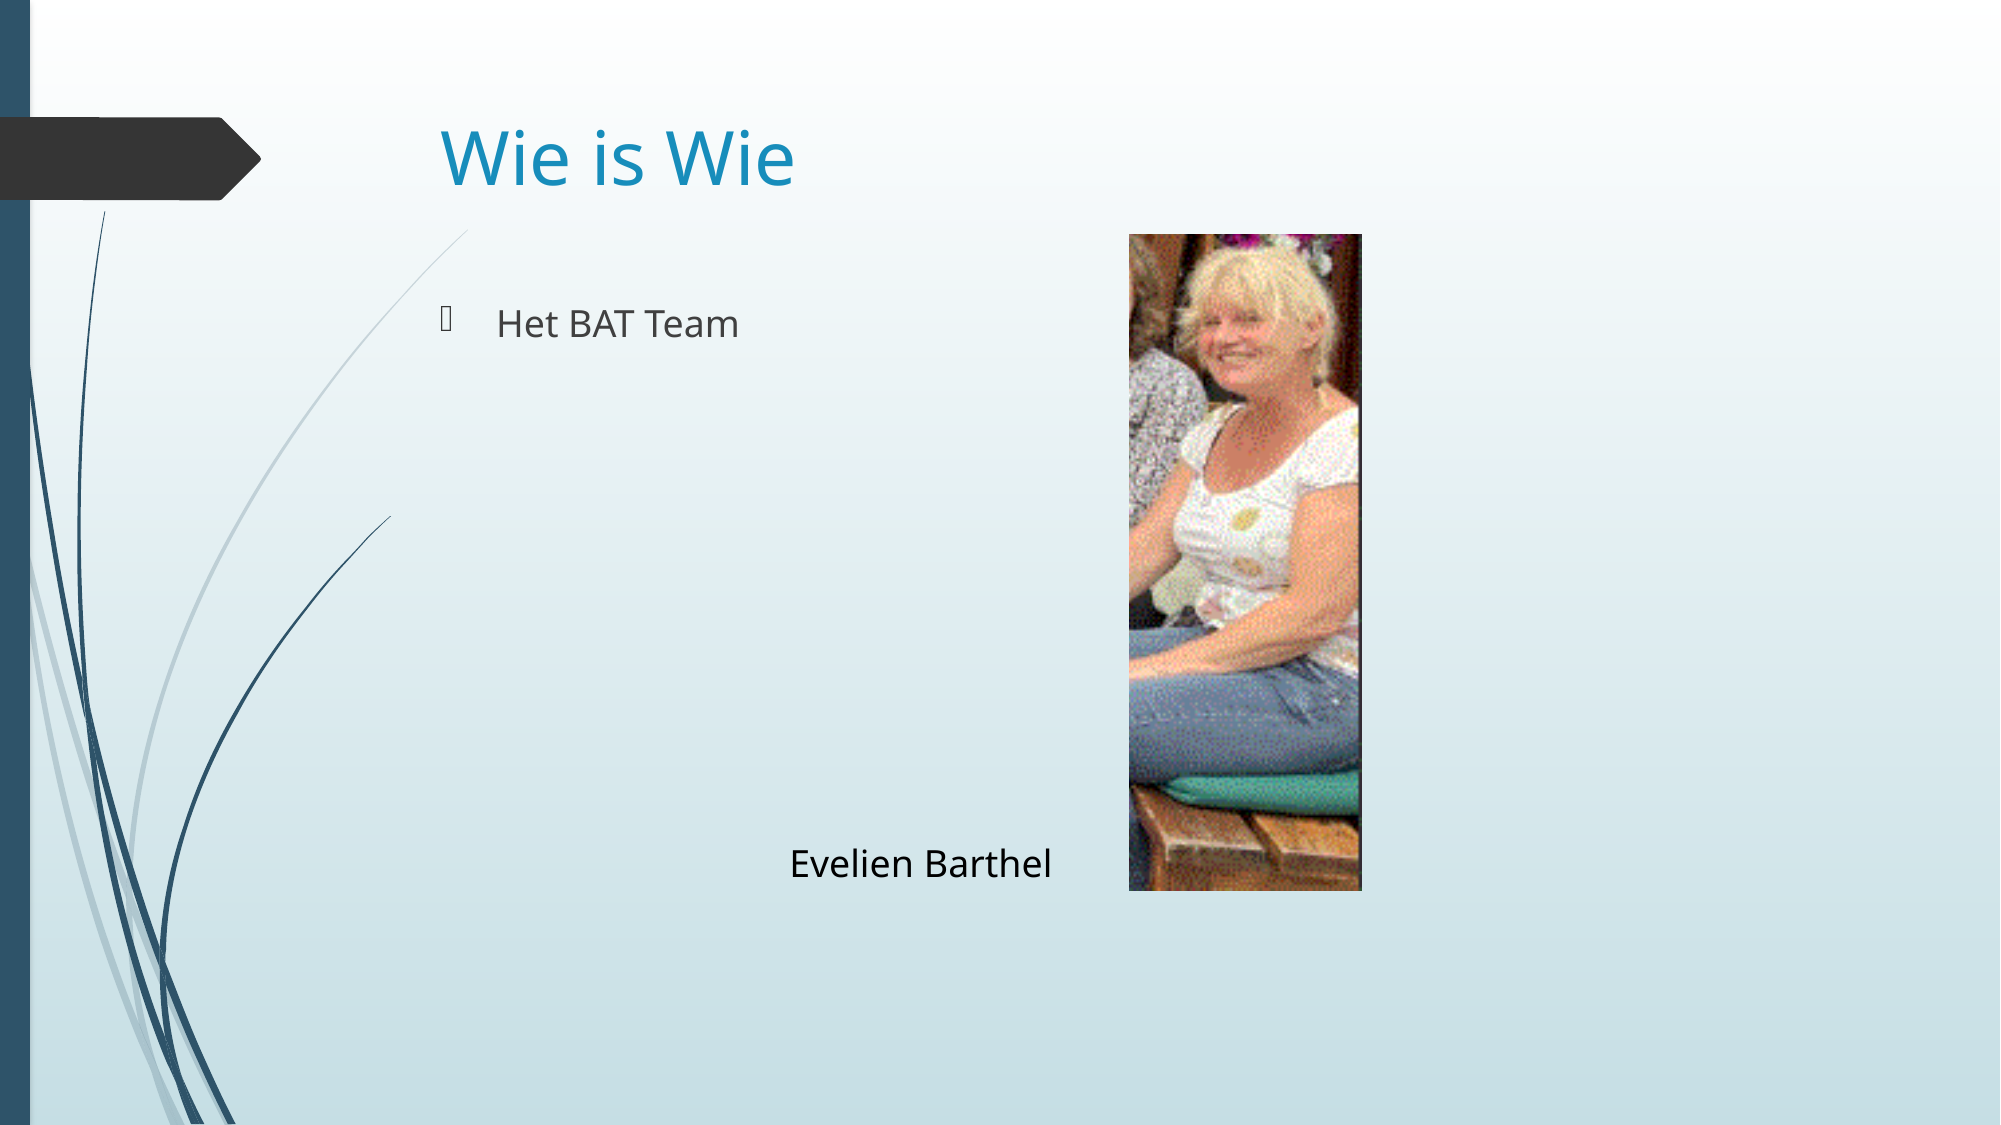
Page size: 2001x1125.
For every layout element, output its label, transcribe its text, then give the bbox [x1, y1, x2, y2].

list Het BAT Team [424, 292, 1888, 912]
picture [1128, 234, 1362, 891]
title Wie is Wie [425, 102, 1888, 292]
text_box Evelien Barthel [774, 832, 1125, 893]
